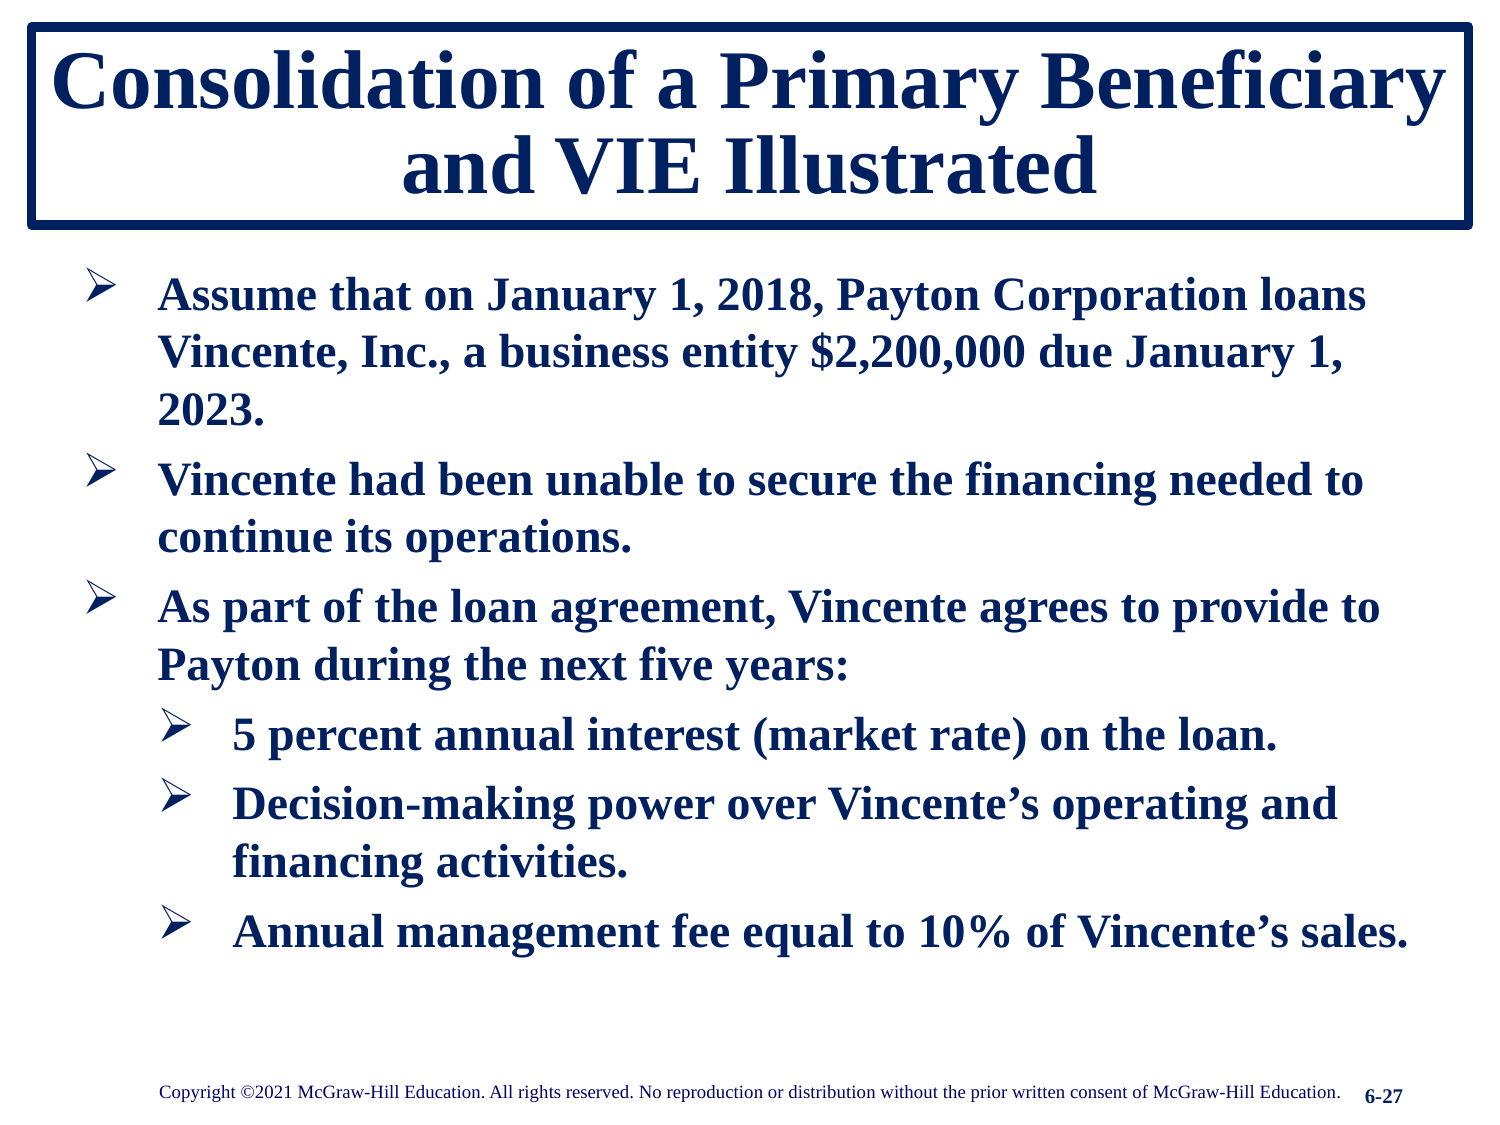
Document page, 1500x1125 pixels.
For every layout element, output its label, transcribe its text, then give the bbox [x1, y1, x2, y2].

text_box Assume that on January 1, 2018, Payton Corporation loans Vincente, Inc., a business entity $2,200,000 due January 1, 2023. Vincente had been unable to secure the financing needed to continue its operations. As part of the loan agreement, Vincente agrees to provide to Payton during the next five years: 5 percent annual interest (market rate) on the loan. Decision-making power over Vincente’s operating and financing activities. Annual management fee equal to 10% of Vincente’s sales. [67, 254, 1433, 965]
slide_number 6-27 [1350, 1074, 1438, 1125]
title Consolidation of a Primary Beneficiary and VIE Illustrated [27, 22, 1473, 230]
text_box Copyright ©2021 McGraw-Hill Education. All rights reserved. No reproduction or distribution without the prior written consent of McGraw-Hill Education. [76, 1072, 1424, 1110]
